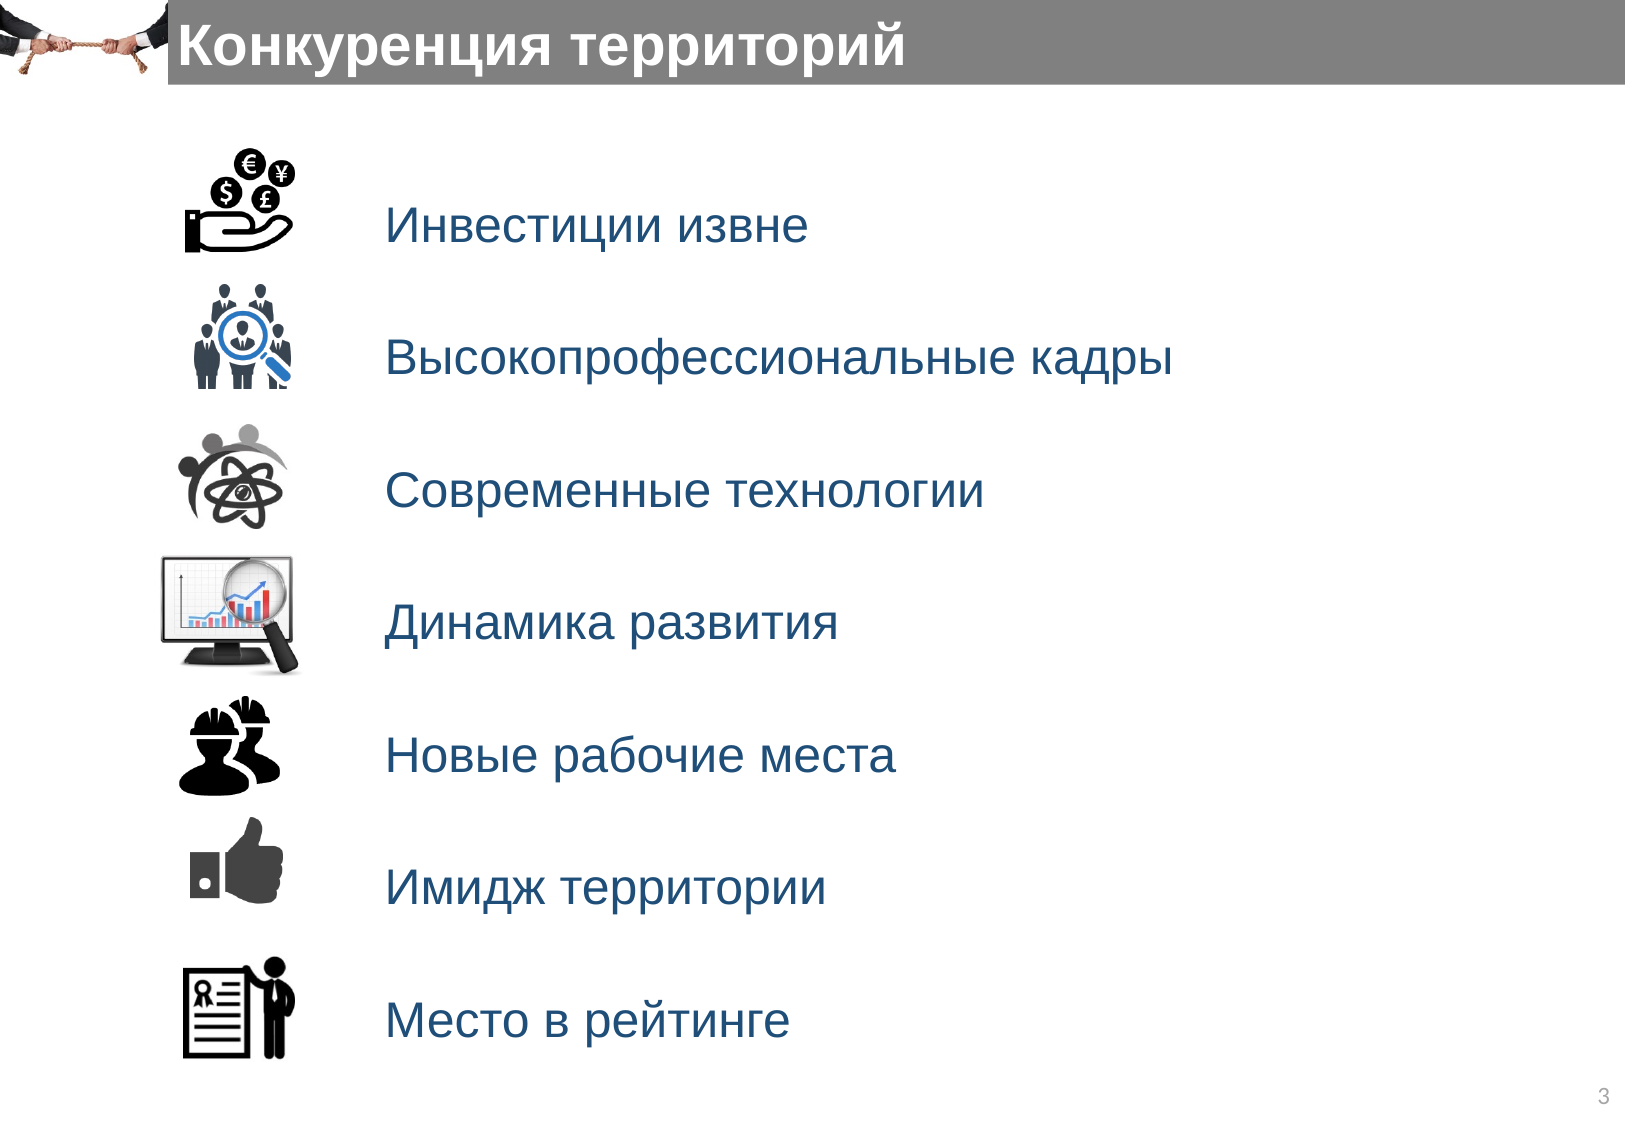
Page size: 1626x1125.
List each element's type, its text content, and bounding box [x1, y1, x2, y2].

slide_number 3 [1427, 1065, 1625, 1125]
picture [0, 0, 168, 86]
picture [154, 553, 306, 678]
picture [154, 424, 311, 529]
text_box Конкуренция территорий [168, 0, 1625, 85]
text_box Инвестиции извне Высокопрофессиональные кадры Современные технологии Динамика развития Новые рабочие места Имидж территории Место в рейтинге [341, 124, 1427, 1125]
picture [179, 696, 280, 796]
picture [183, 952, 295, 1063]
picture [190, 284, 295, 390]
picture [190, 817, 283, 910]
picture [185, 145, 295, 255]
